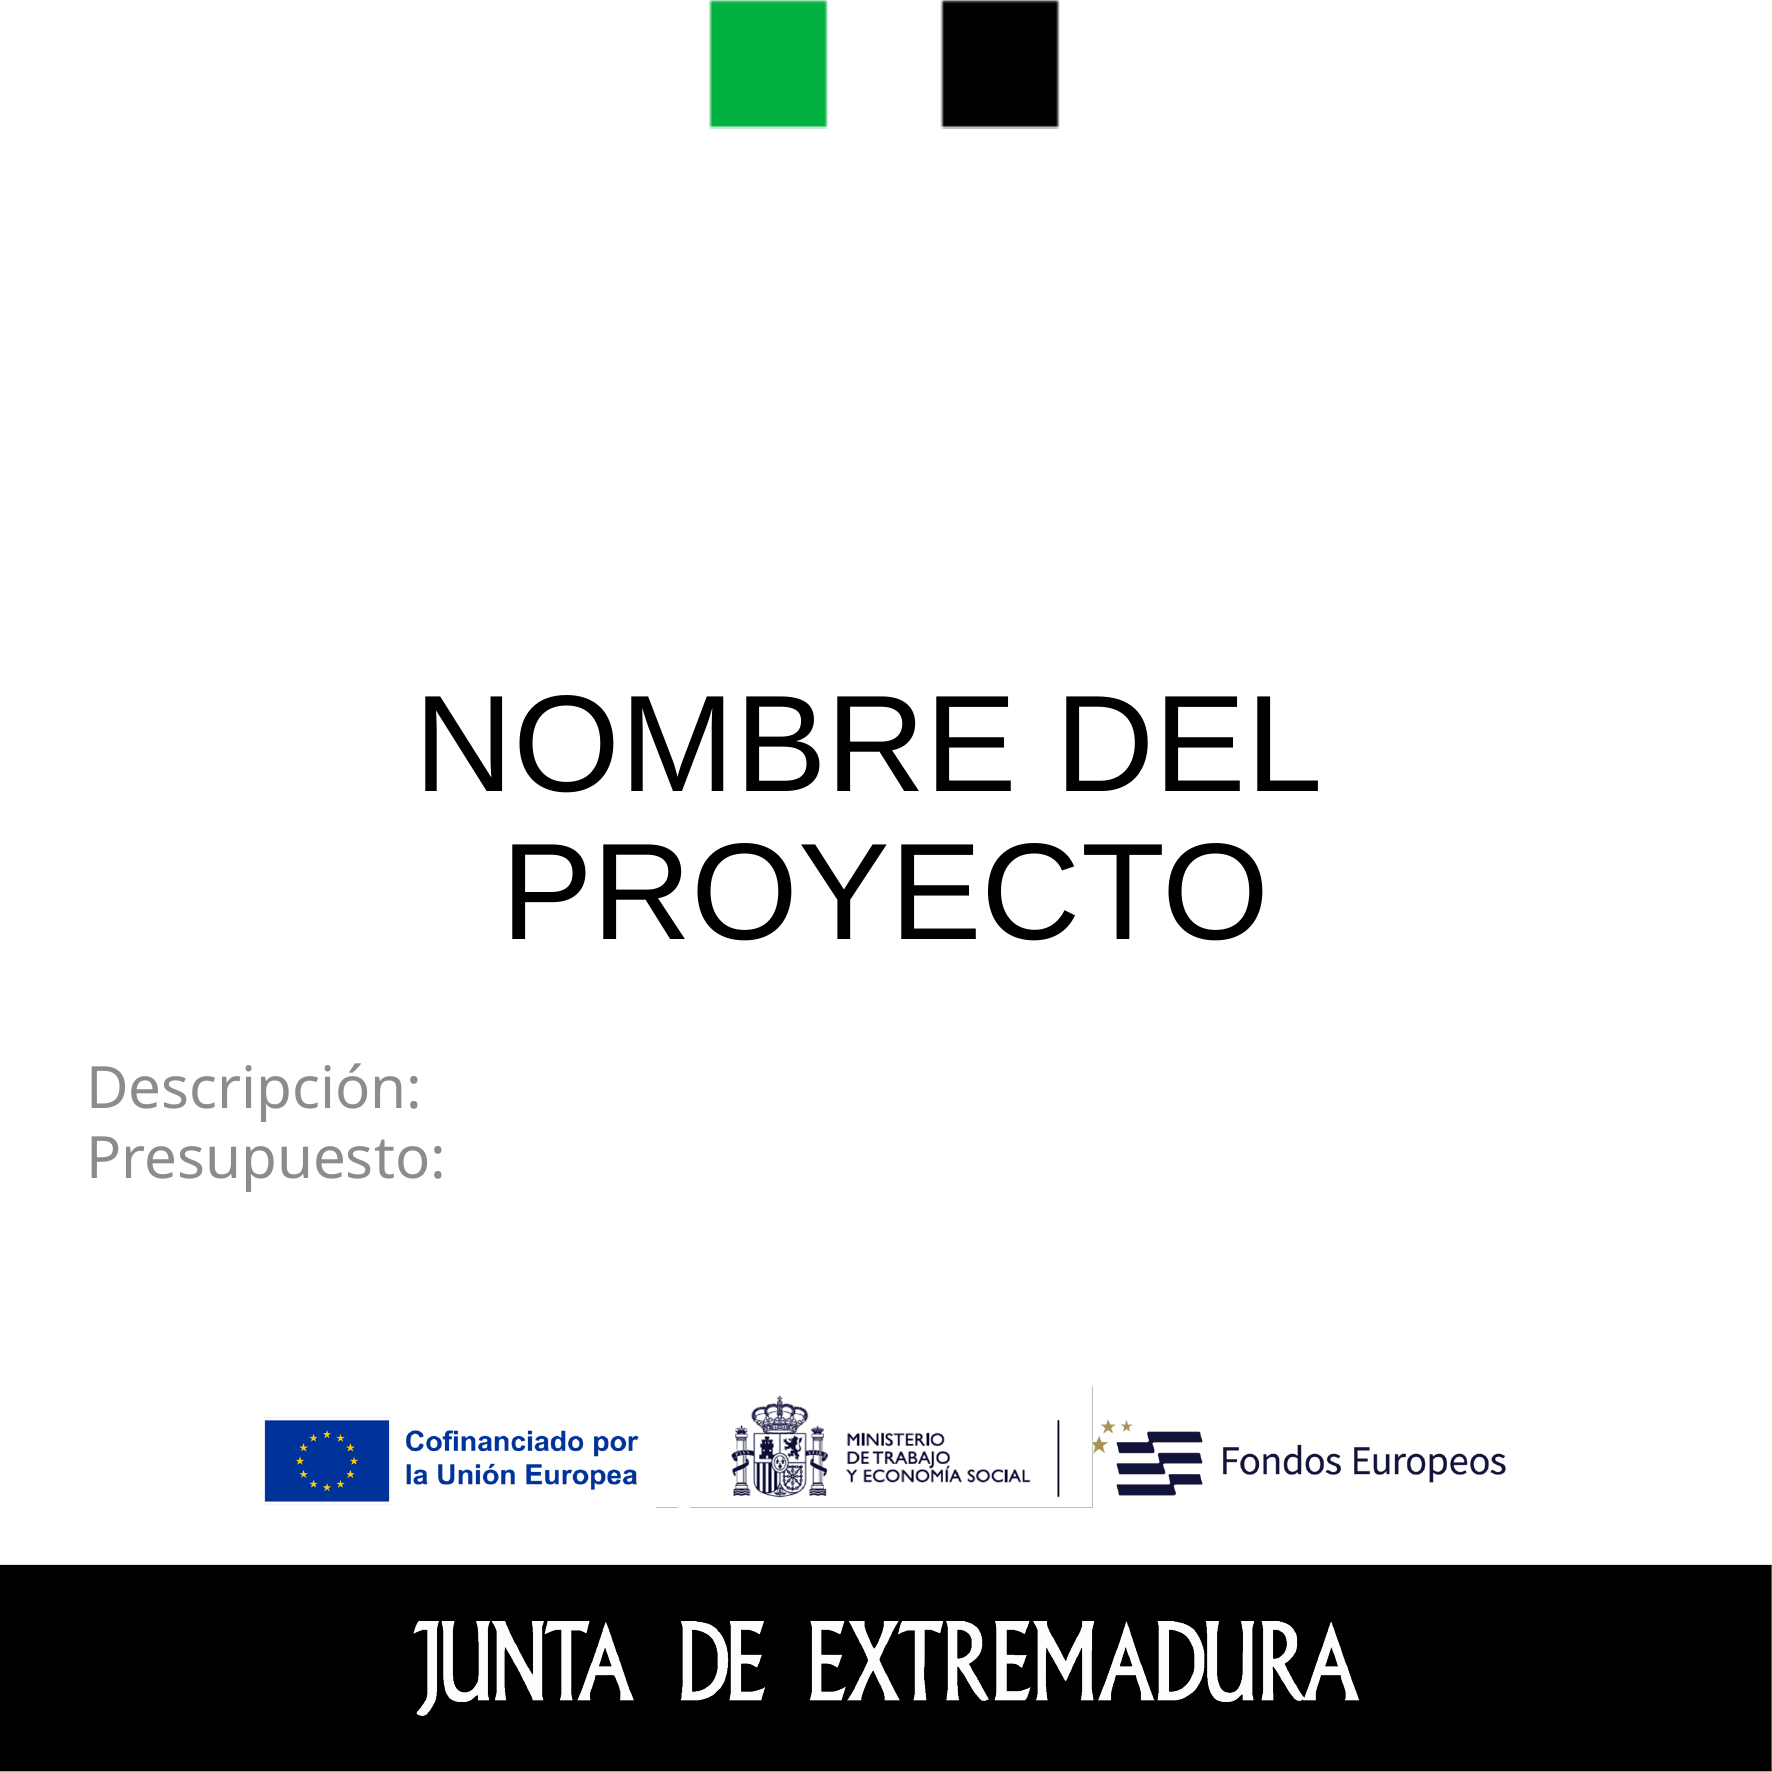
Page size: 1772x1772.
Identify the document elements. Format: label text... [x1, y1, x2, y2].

text_box [0, 1564, 1772, 1772]
title NOMBRE DEL PROYECTO [258, 665, 1513, 978]
text_box Descripción: Presupuesto: [71, 1043, 955, 1268]
picture [413, 1621, 1359, 1716]
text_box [258, 1386, 1513, 1508]
picture [708, 0, 1063, 129]
